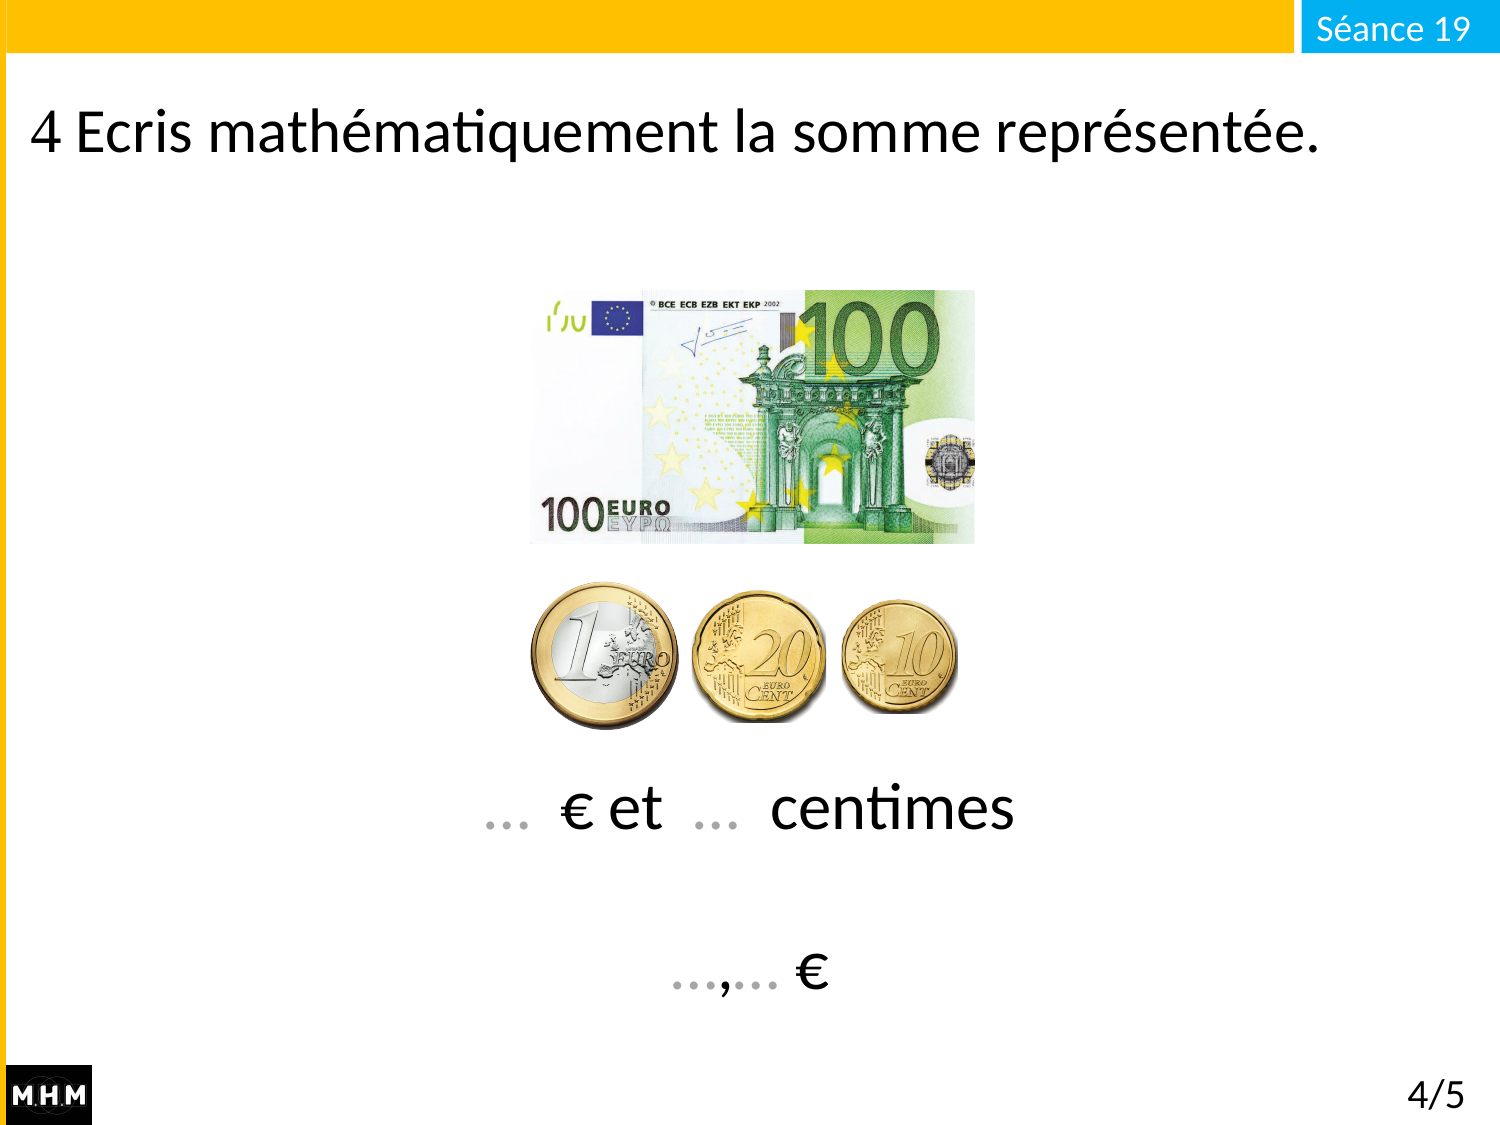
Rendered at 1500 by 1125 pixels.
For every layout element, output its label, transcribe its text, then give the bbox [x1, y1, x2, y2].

picture [6, 1065, 92, 1125]
text_box … € et … centimes …,… € [392, 675, 1108, 1011]
list 4/5 [1373, 1064, 1500, 1125]
picture [530, 290, 975, 544]
picture [530, 581, 680, 731]
picture [691, 590, 827, 723]
title  Ecris mathématiquement la somme représentée. [14, 60, 1391, 205]
picture [841, 598, 958, 714]
